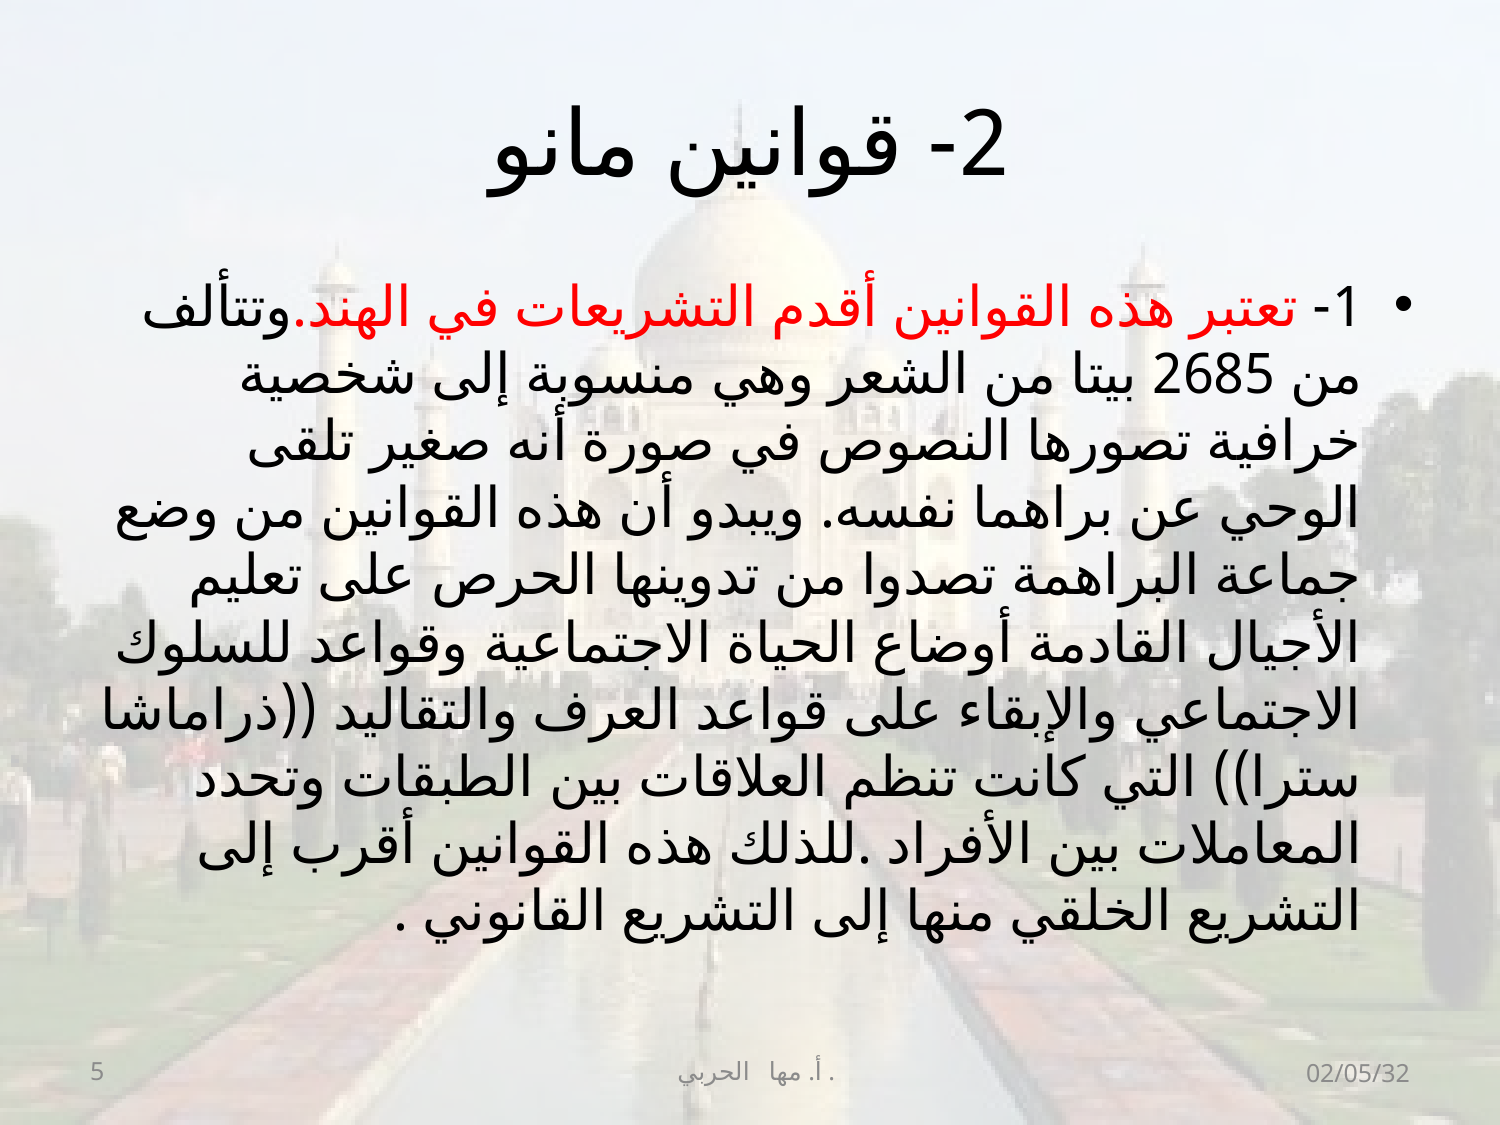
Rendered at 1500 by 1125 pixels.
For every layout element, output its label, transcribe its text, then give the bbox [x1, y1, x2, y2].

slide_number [1074, 1042, 1425, 1103]
list 1- تعتبر هذه القوانين أقدم التشريعات في الهند.وتتألف من 2685 بيتا من الشعر وهي منسوبة إلى شخصية خرافية تصورها النصوص في صورة أنه صغير تلقى الوحي عن براهما نفسه. ويبدو أن هذه القوانين من وضع جماعة البراهمة تصدوا من تدوينها الحرص على تعليم الأجيال القادمة أوضاع الحياة الاجتماعية وقواعد للسلوك الاجتماعي والإبقاء على قواعد العرف والتقاليد ((ذراماشا سترا)) التي كانت تنظم العلاقات بين الطبقات وتحدد المعاملات بين الأفراد .للذلك هذه القوانين أقرب إلى التشريع الخلقي منها إلى التشريع القانوني . [75, 262, 1425, 1005]
slide_number 5 [75, 1042, 425, 1103]
footer أ. مها الحربي . [512, 1042, 988, 1103]
title 2- قوانين مانو [75, 45, 1425, 233]
